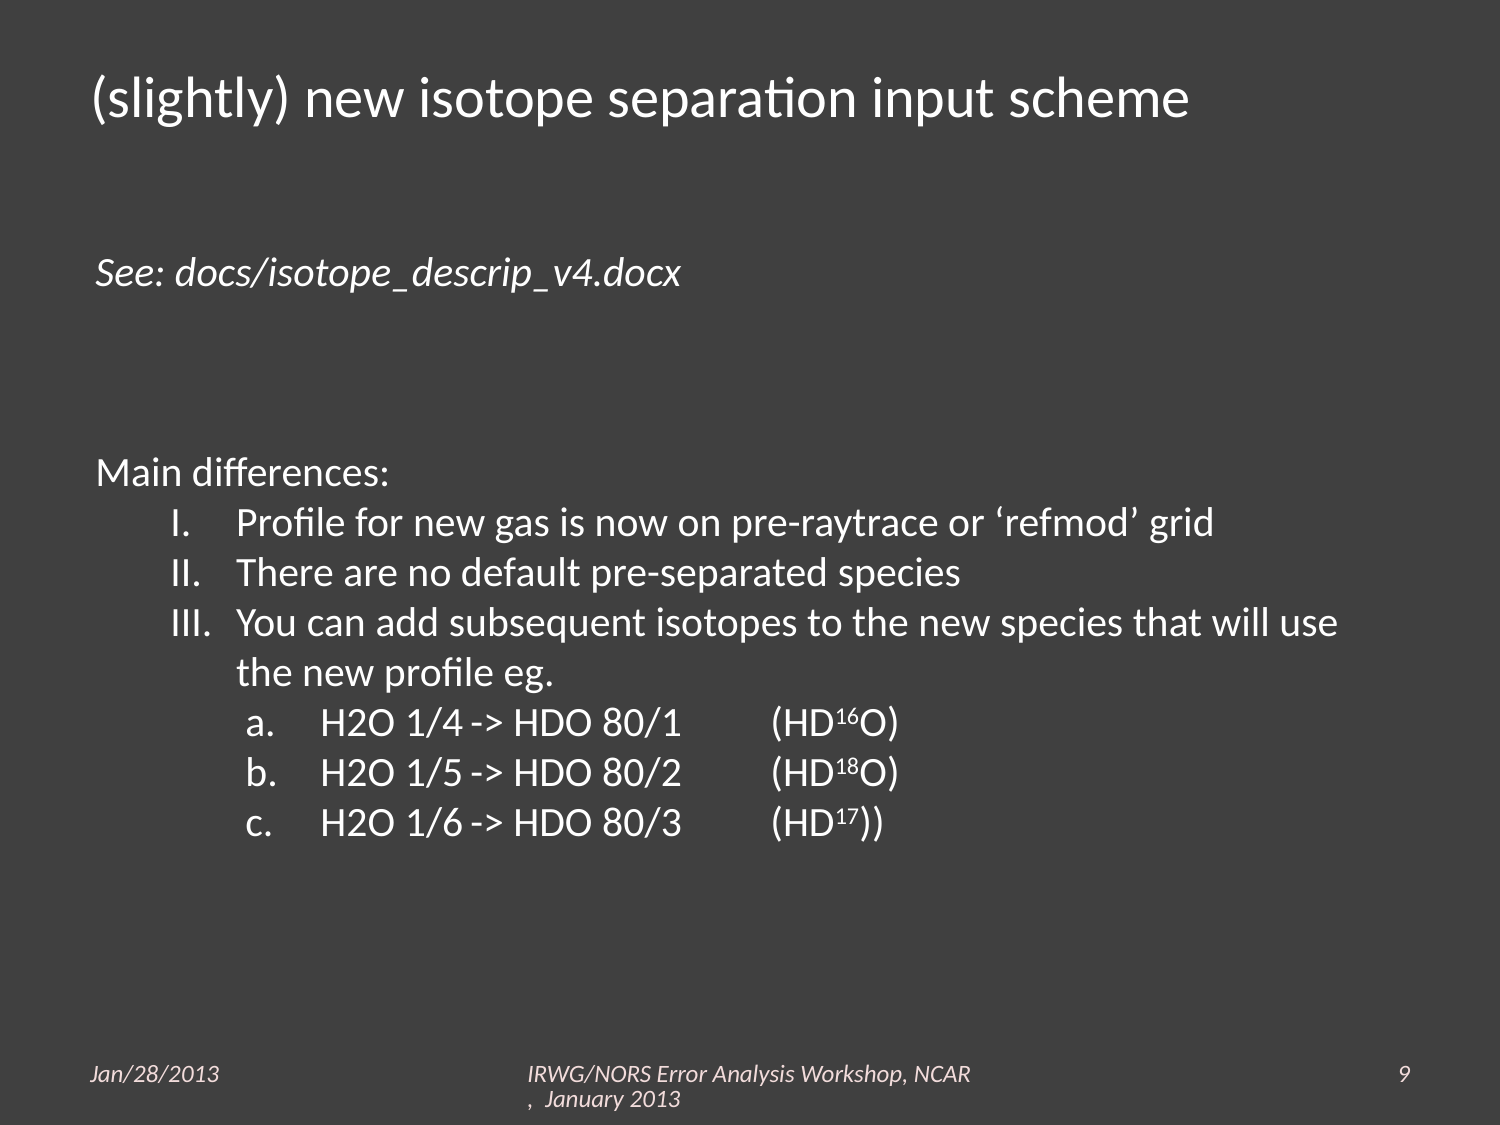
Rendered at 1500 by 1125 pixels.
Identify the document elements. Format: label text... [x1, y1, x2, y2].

slide_number Jan/28/2013 [75, 1042, 425, 1103]
text_box See: docs/isotope_descrip_v4.docx Main differences: Profile for new gas is now on pre-raytrace or ‘refmod’ grid There are no default pre-separated species You can add subsequent isotopes to the new species that will use the new profile eg. H2O 1/4 -> HDO 80/1 (HD16O) H2O 1/5 -> HDO 80/2 (HD18O) H2O 1/6 -> HDO 80/3 (HD17)) [80, 237, 1400, 853]
slide_number 9 [1074, 1042, 1425, 1103]
footer IRWG/NORS Error Analysis Workshop, NCAR, January 2013 [512, 1042, 988, 1103]
title (slightly) new isotope separation input scheme [75, 0, 1425, 188]
